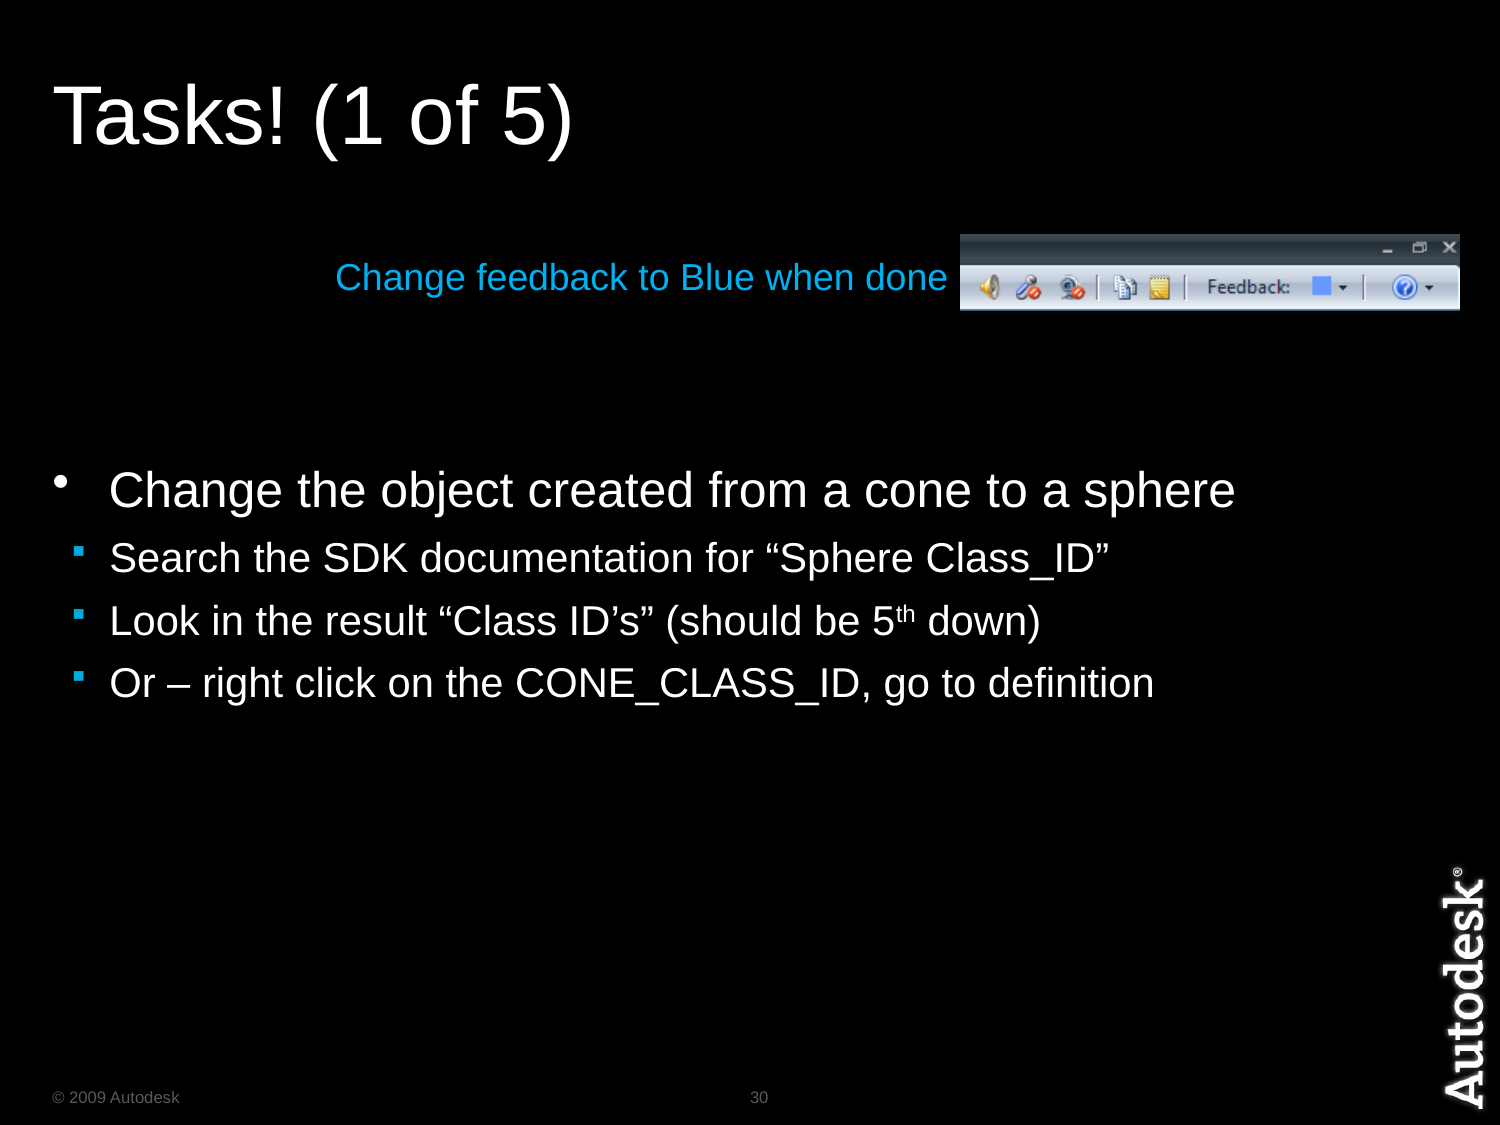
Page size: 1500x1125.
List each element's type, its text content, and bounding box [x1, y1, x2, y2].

title Tasks! (1 of 5) [52, 22, 1401, 211]
picture [960, 0, 1500, 1125]
list Change the object created from a cone to a sphere Search the SDK documentation for “Sphere Class_ID” Look in the result “Class ID’s” (should be 5th down) Or – right click on the CONE_CLASS_ID, go to definition [52, 231, 1401, 1073]
text_box Change feedback to Blue when done [320, 246, 955, 306]
